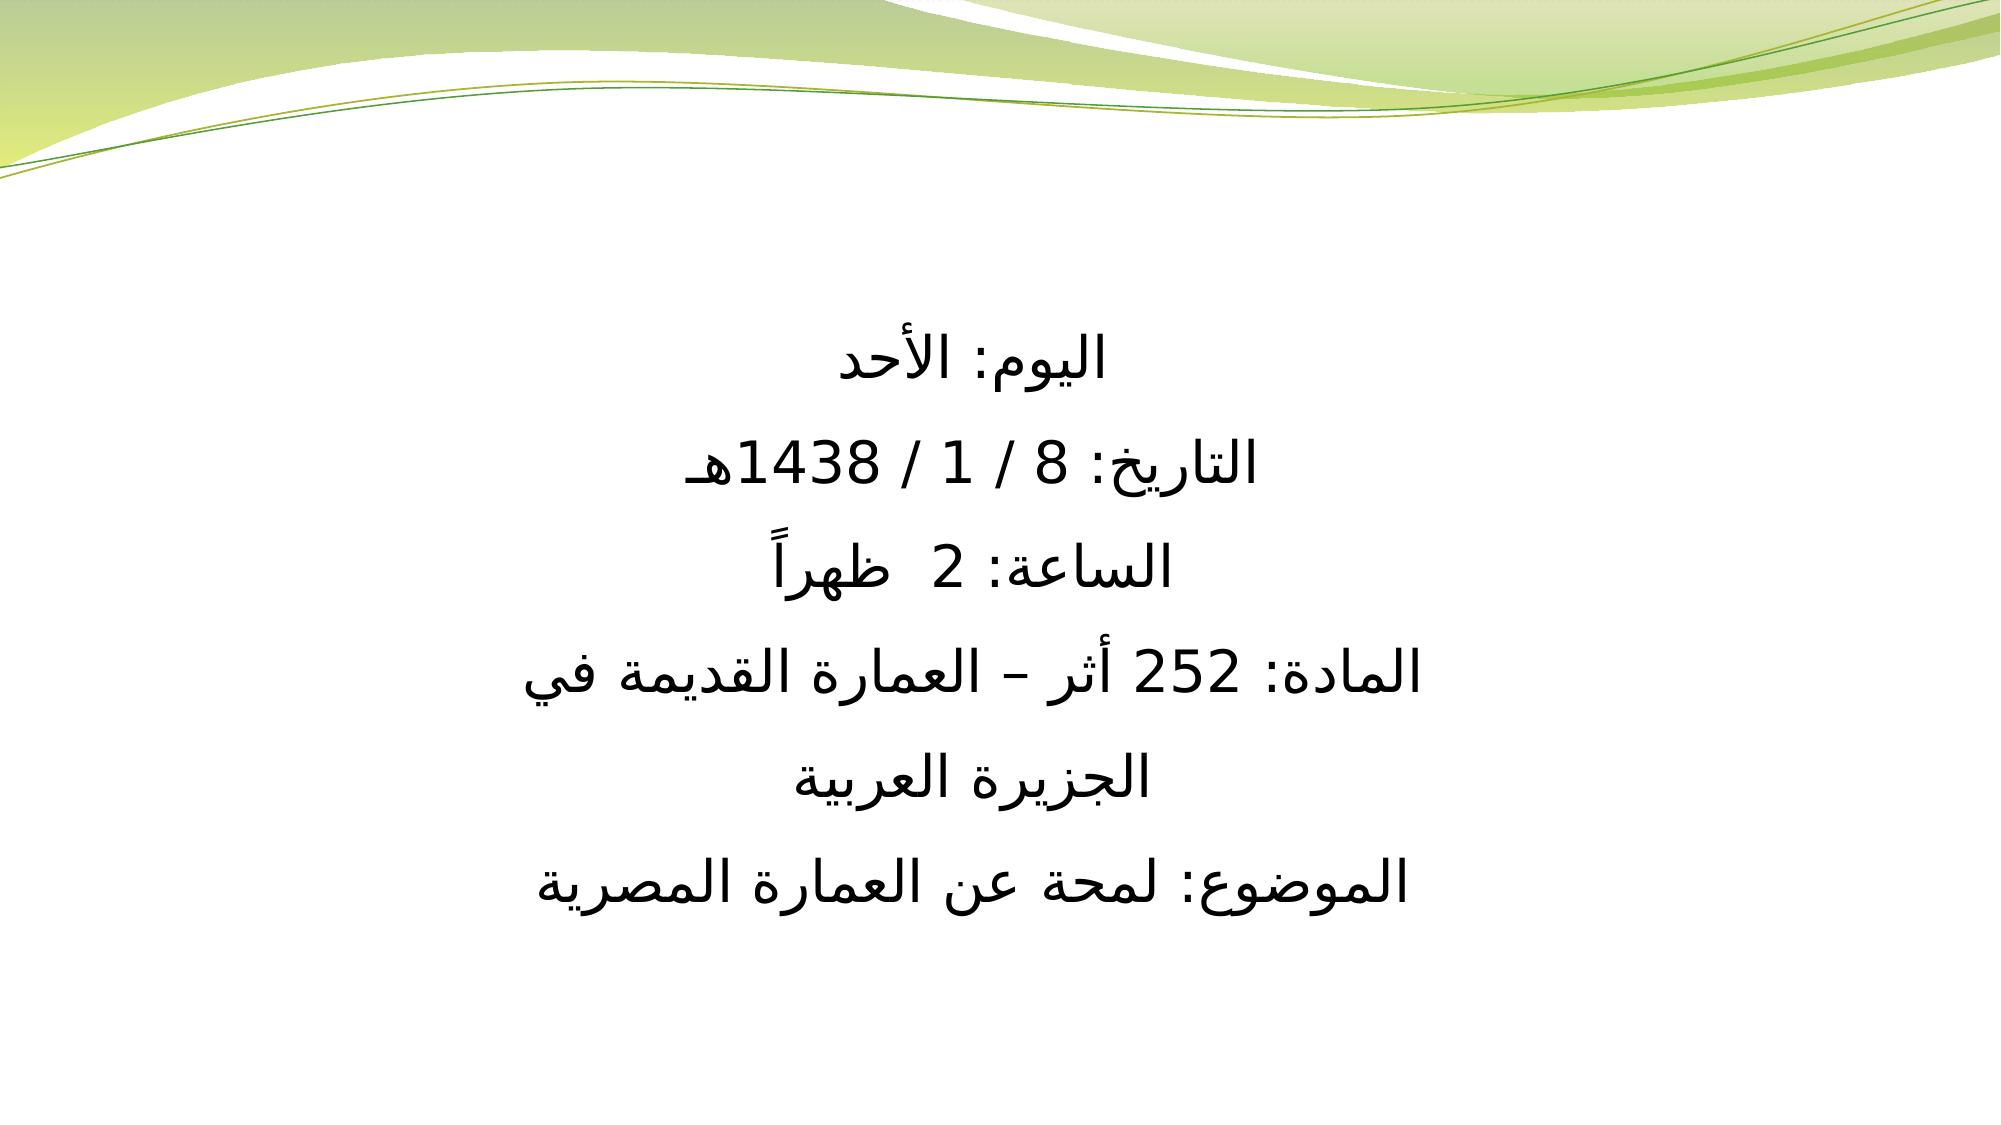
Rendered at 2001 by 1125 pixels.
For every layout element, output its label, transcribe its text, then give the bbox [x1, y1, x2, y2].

text_box اليوم: الأحد التاريخ: 8 / 1 / 1438هـ الساعة: 2 ظهراً المادة: 252 أثر – العمارة القديمة في الجزيرة العربية الموضوع: لمحة عن العمارة المصرية [449, 277, 1497, 922]
